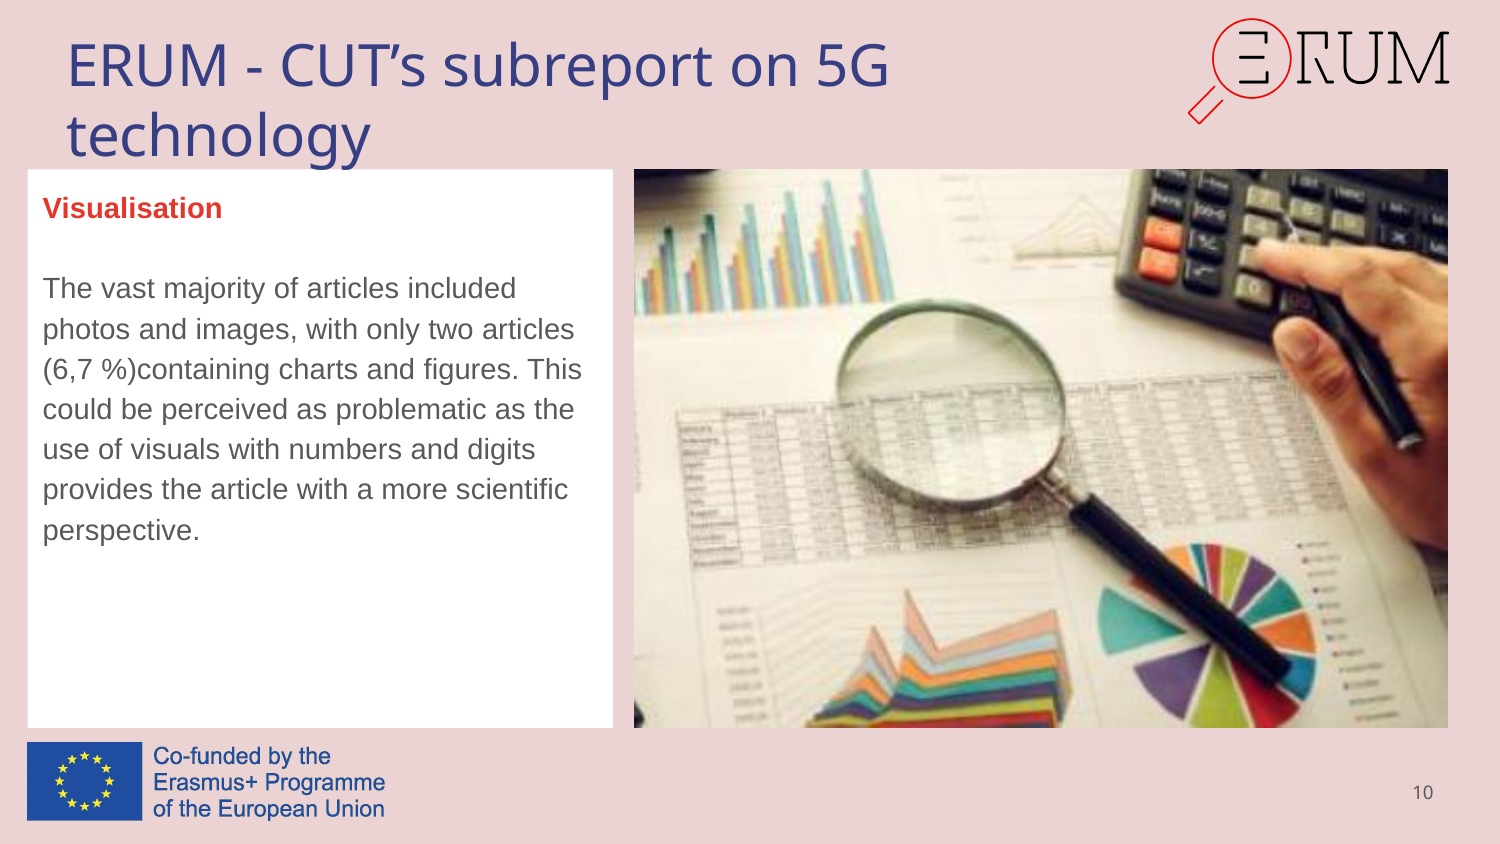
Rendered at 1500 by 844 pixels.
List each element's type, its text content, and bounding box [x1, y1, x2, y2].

title ERUM - CUT’s subreport on 5G technology [51, 13, 1168, 108]
picture [1136, 0, 1500, 137]
slide_number 10 [1358, 761, 1449, 826]
picture [27, 742, 385, 821]
picture [633, 169, 1450, 728]
list Visualisation The vast majority of articles included photos and images, with only two articles (6,7 %)containing charts and figures. This could be perceived as problematic as the use of visuals with numbers and digits provides the article with a more scientific perspective. [27, 169, 613, 729]
